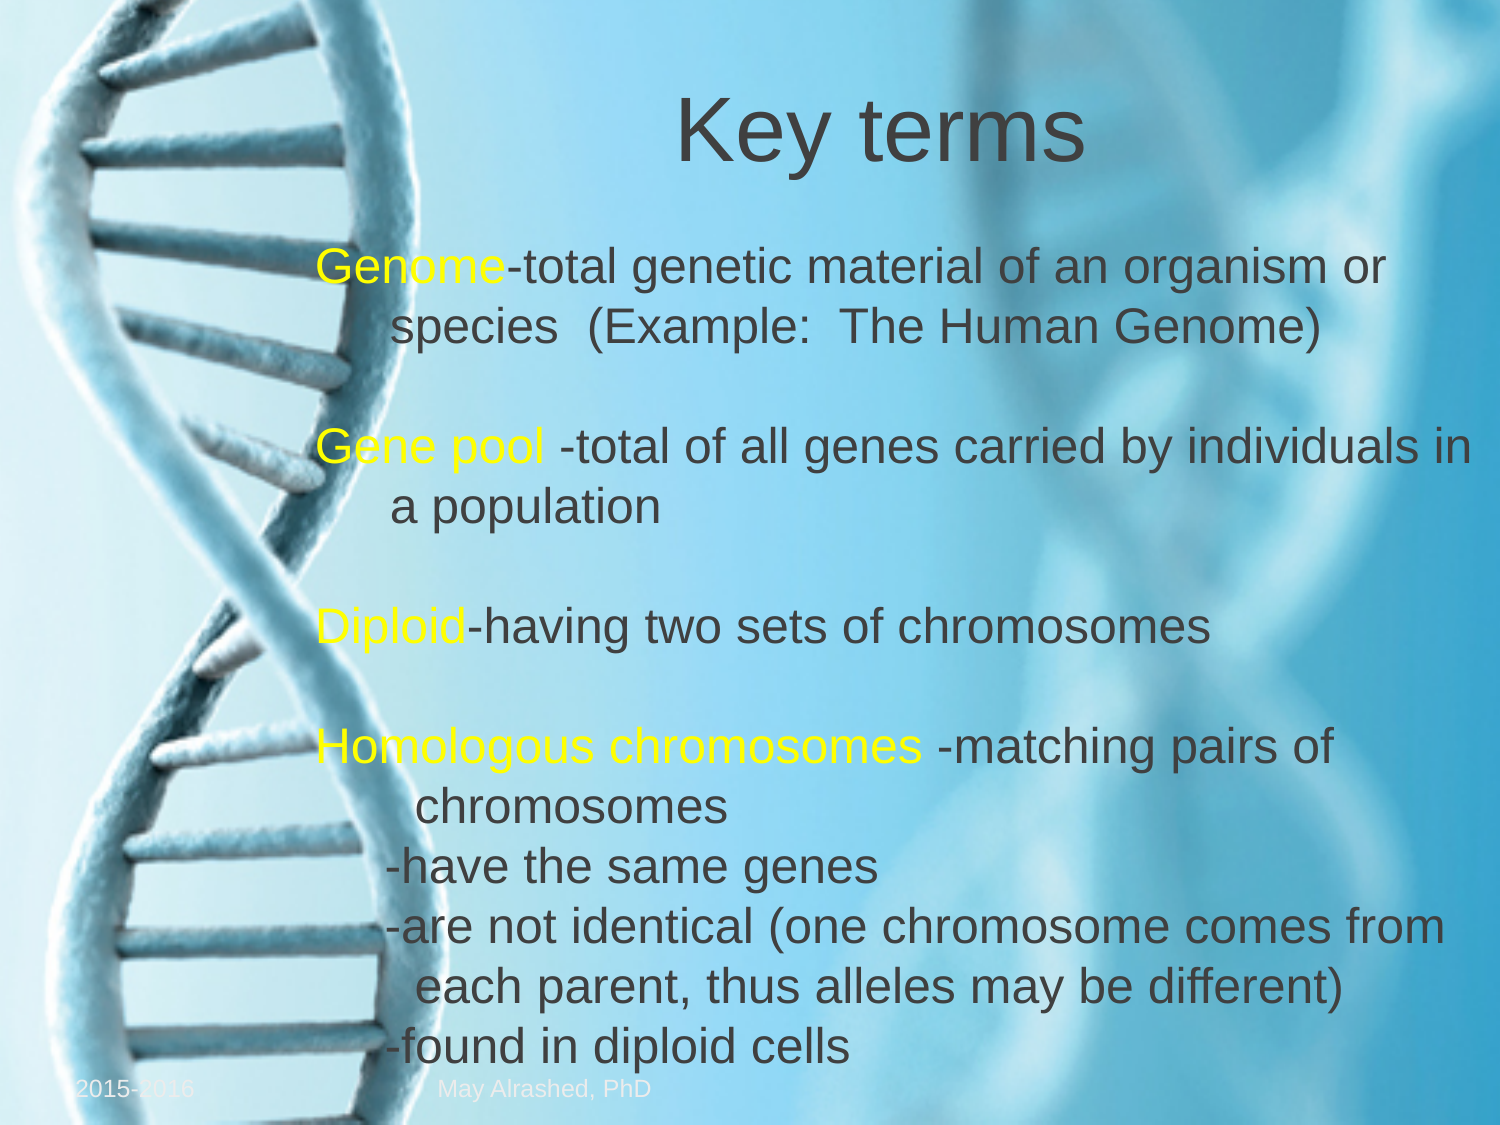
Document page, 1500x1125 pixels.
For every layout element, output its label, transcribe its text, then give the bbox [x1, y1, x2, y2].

text_box Genome-total genetic material of an organism or species (Example: The Human Genome) Gene pool -total of all genes carried by individuals in a population Diploid-having two sets of chromosomes Homologous chromosomes -matching pairs of chromosomes -have the same genes -are not identical (one chromosome comes from each parent, thus alleles may be different) -found in diploid cells [299, 226, 1500, 1125]
text_box Key terms [337, 62, 1425, 250]
slide_number 2015-2016 [75, 1042, 299, 1103]
picture [0, 0, 1500, 1125]
